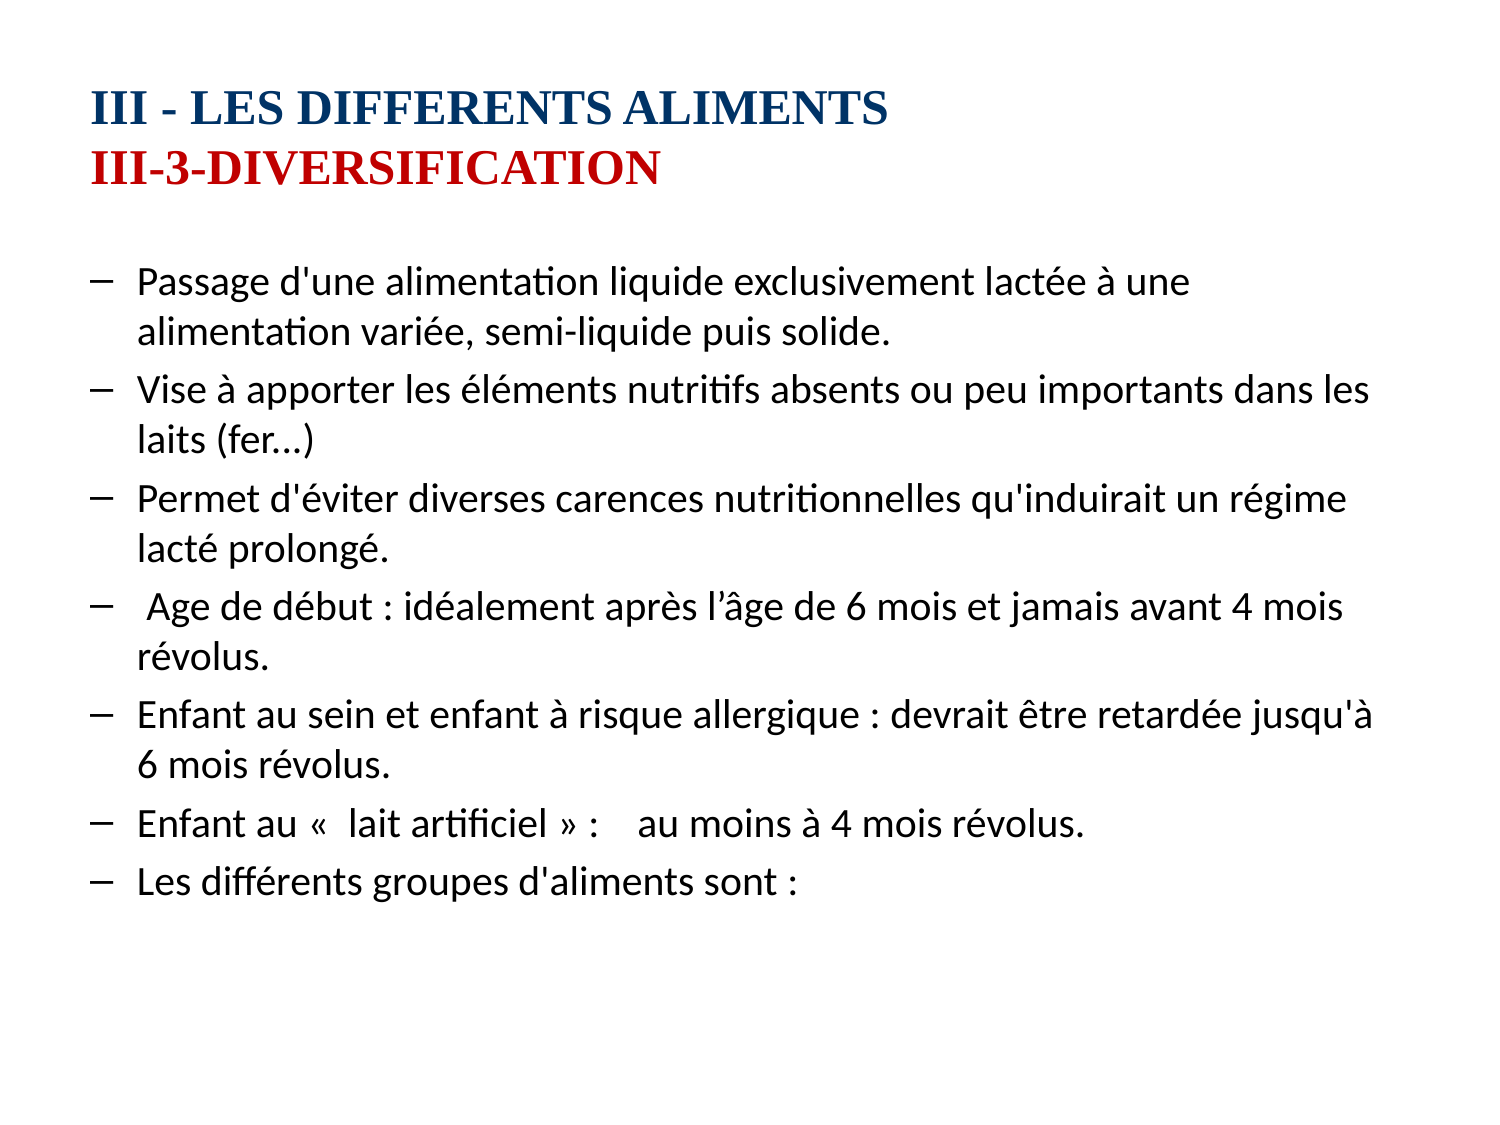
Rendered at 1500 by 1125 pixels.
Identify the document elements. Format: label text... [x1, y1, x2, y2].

title III ‑ LES DIFFERENTS ALIMENTS III-3‑DIVERSIFICATION [0, 58, 1351, 212]
list Passage d'une alimentation liquide exclusivement lactée à une alimentation variée, semi-liquide puis solide. Vise à apporter les éléments nutritifs absents ou peu importants dans les laits (fer...) Permet d'éviter diverses carences nutritionnelles qu'induirait un régime lacté prolongé. Age de début : idéalement après l’âge de 6 mois et jamais avant 4 mois révolus. Enfant au sein et enfant à risque allergique : devrait être retardée jusqu'à 6 mois révolus. Enfant au « lait artificiel » : au moins à 4 mois révolus. Les différents groupes d'aliments sont : [0, 245, 1407, 1125]
